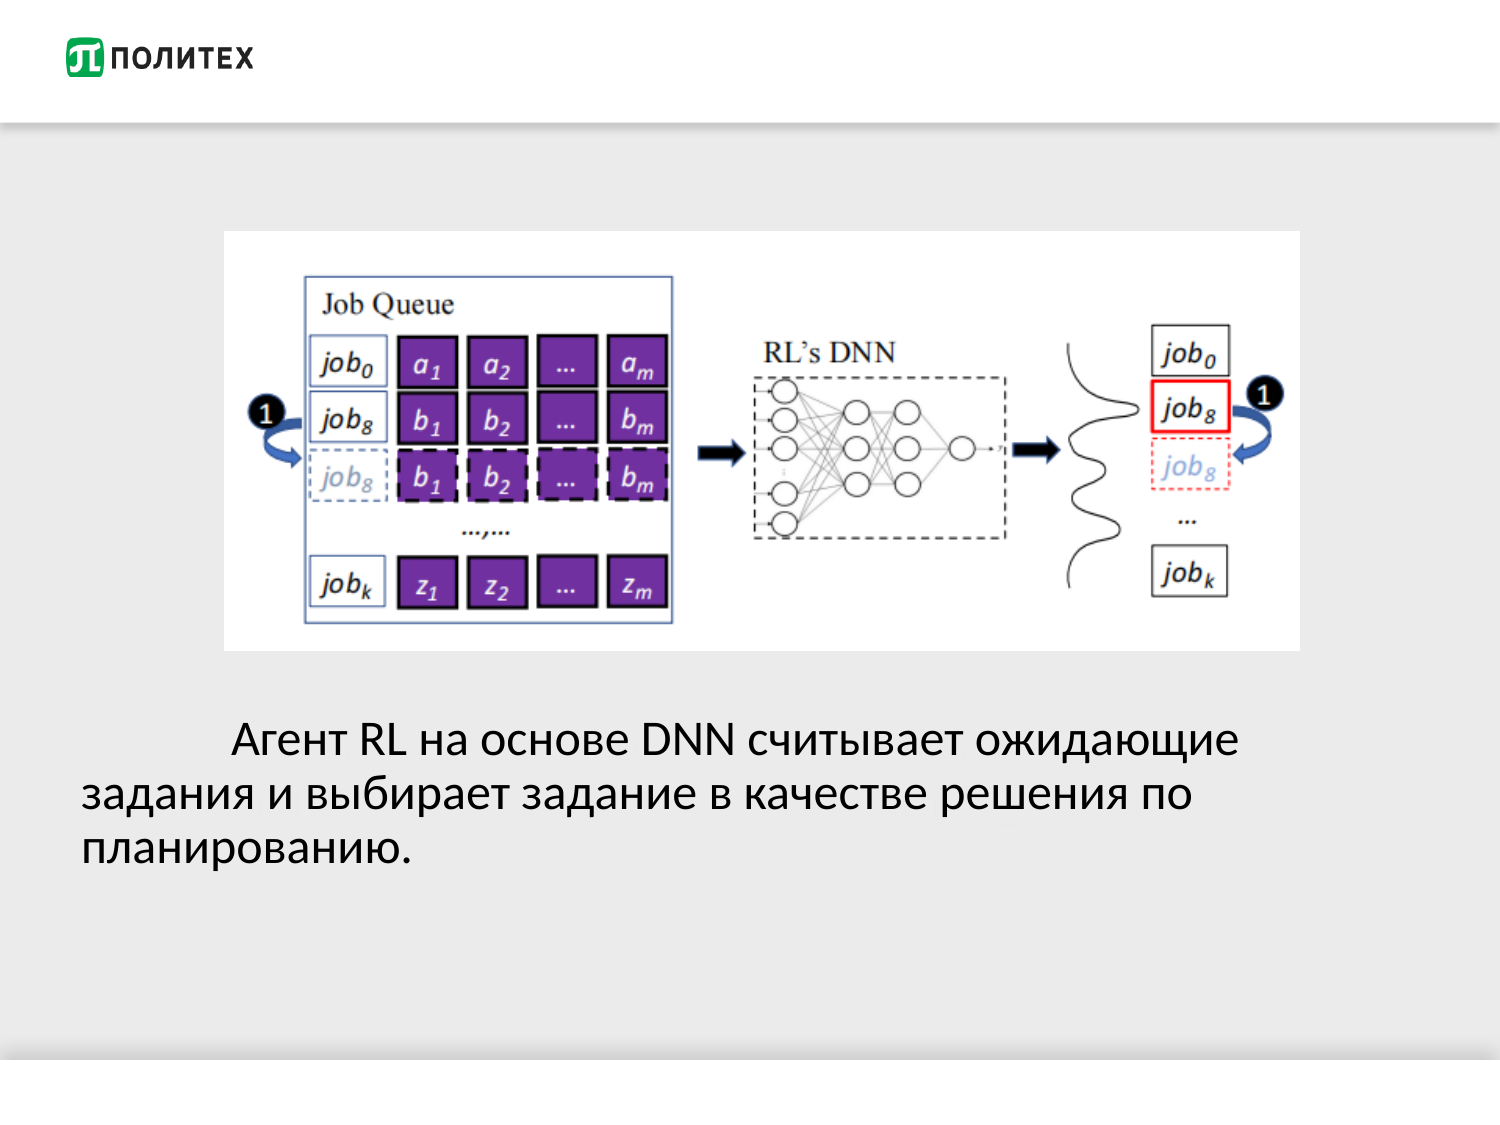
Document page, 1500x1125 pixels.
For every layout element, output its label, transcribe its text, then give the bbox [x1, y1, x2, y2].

text_box Агент RL на основе DNN считывает ожидающие задания и выбирает задание в качестве решения по планированию. [66, 185, 1426, 997]
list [224, 231, 1300, 651]
